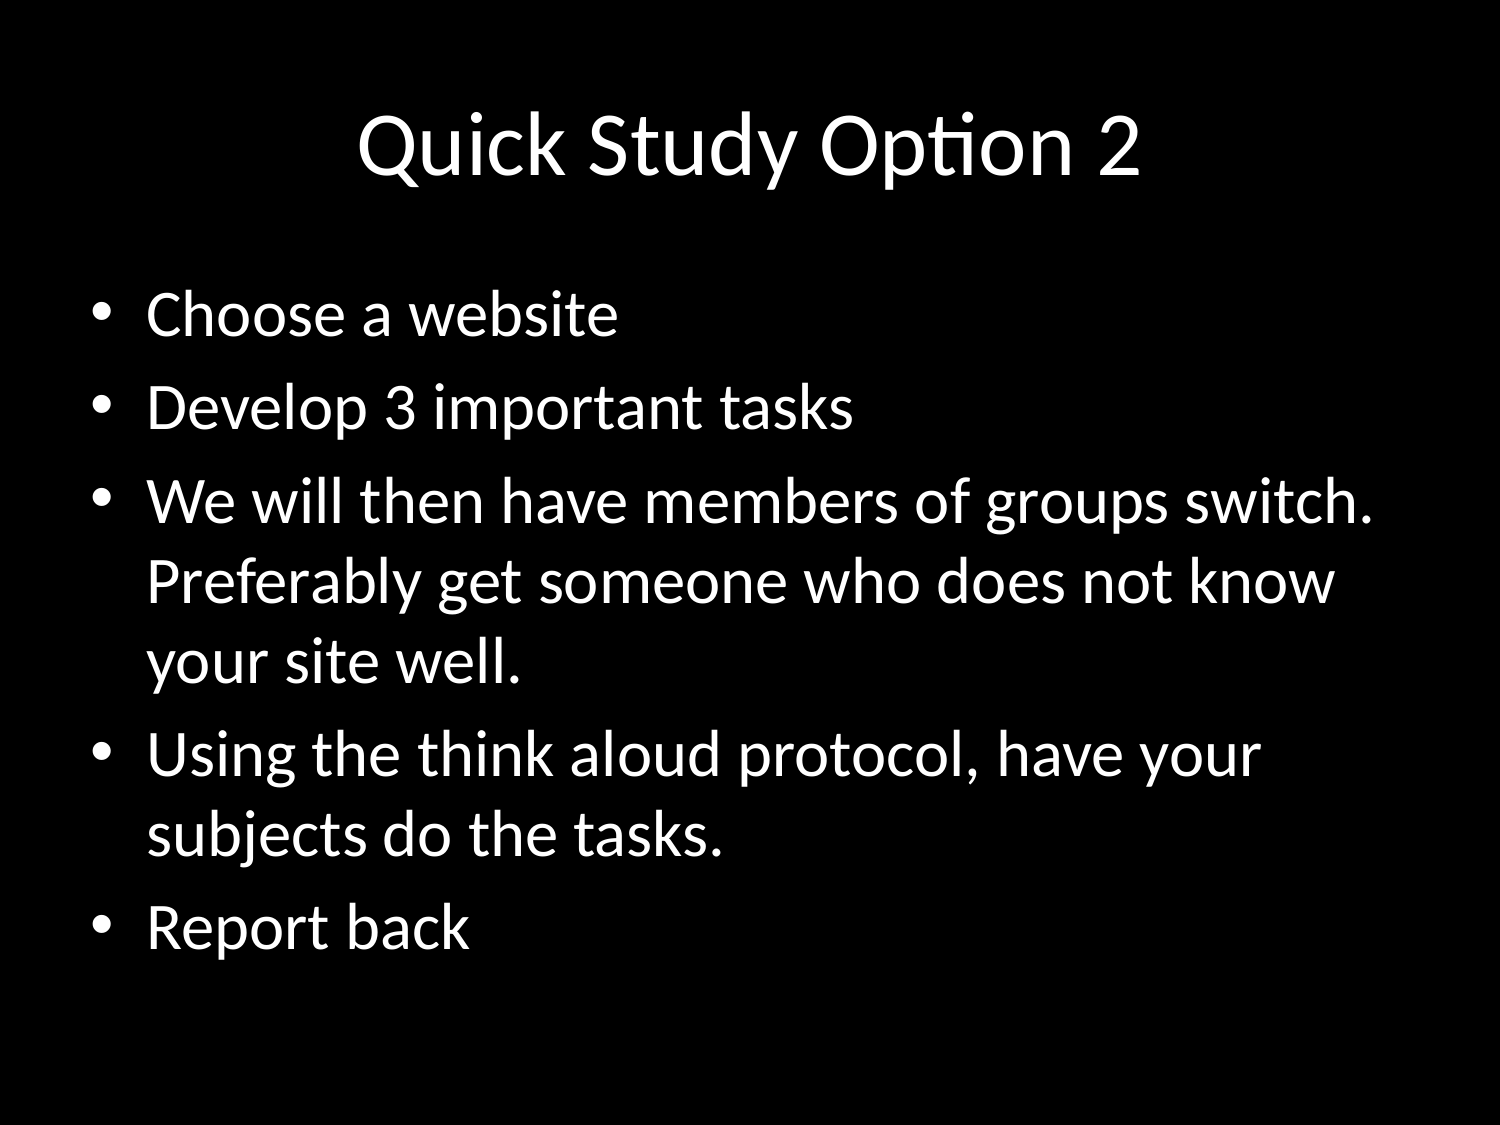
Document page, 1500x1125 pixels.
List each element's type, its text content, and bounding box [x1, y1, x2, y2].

title Quick Study Option 2 [75, 45, 1425, 233]
list Choose a website Develop 3 important tasks We will then have members of groups switch. Preferably get someone who does not know your site well. Using the think aloud protocol, have your subjects do the tasks. Report back [75, 262, 1425, 1005]
